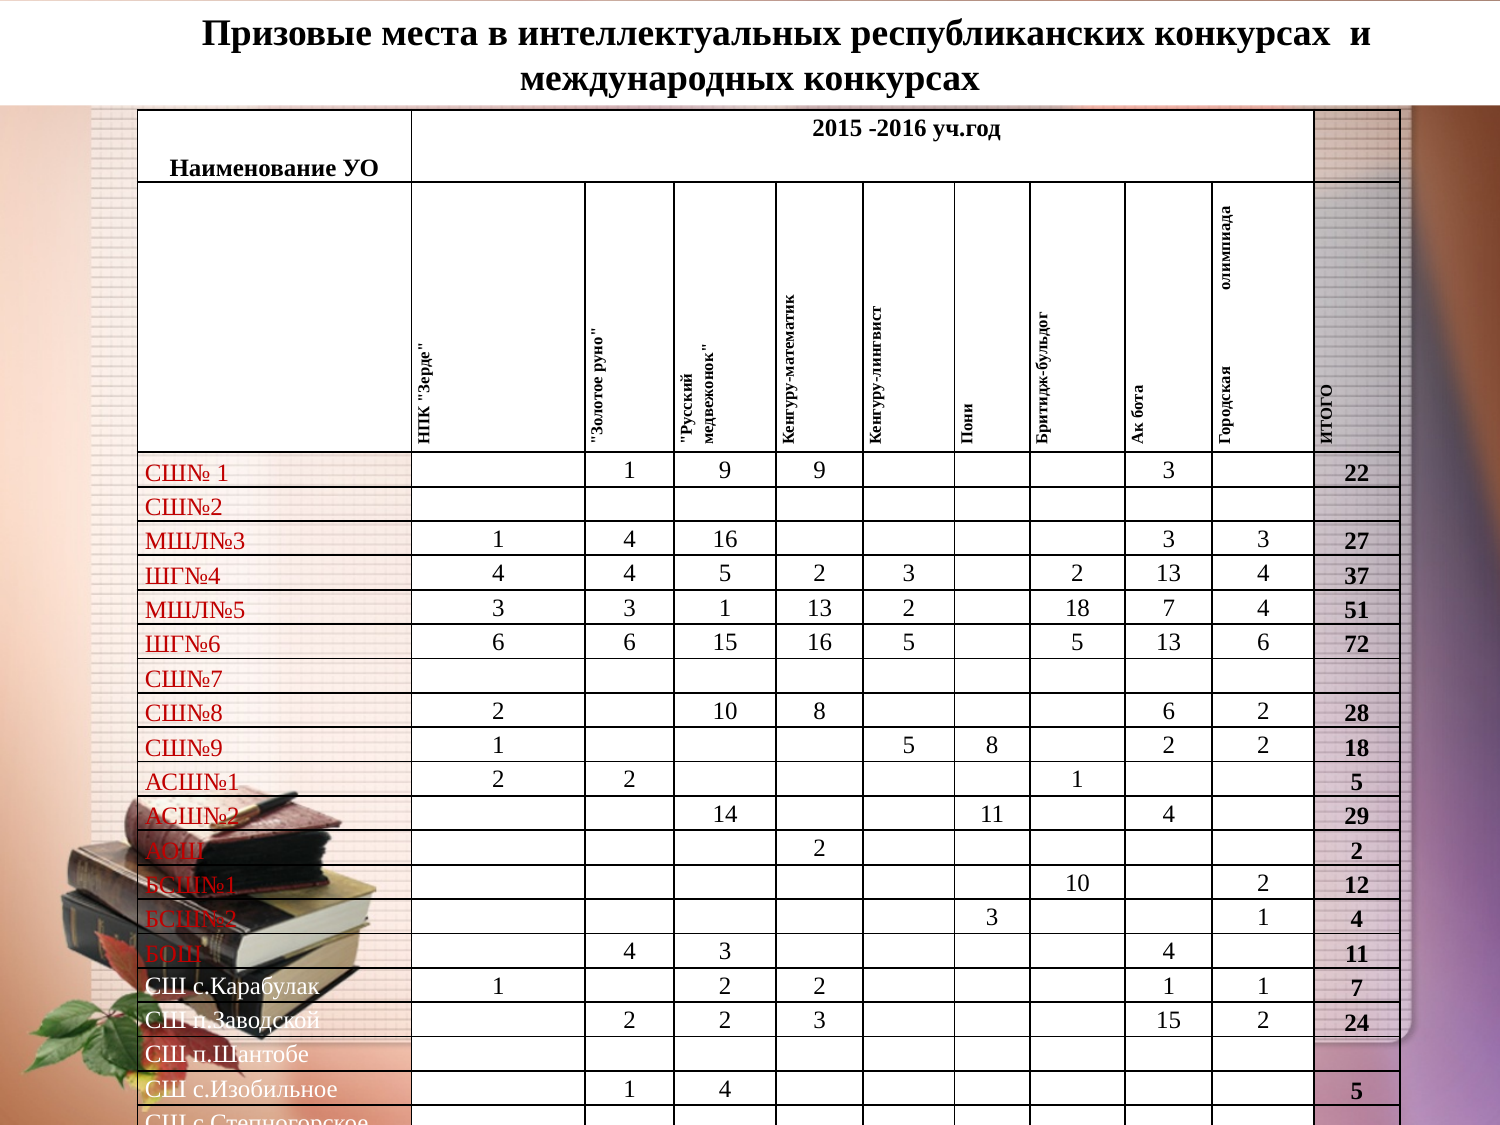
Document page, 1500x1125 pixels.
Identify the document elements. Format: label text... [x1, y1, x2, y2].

table_cell 6 [1213, 625, 1313, 658]
table_cell [777, 659, 862, 692]
table_cell СШ п.Шантобе [138, 1037, 411, 1070]
table_cell ШГ№4 [138, 556, 411, 589]
table_cell БОШ [138, 934, 411, 967]
table_cell 4 [1213, 556, 1313, 589]
table_cell [412, 488, 584, 520]
table_cell [1126, 1106, 1211, 1125]
table_cell 4 [1213, 591, 1313, 623]
table_cell МШЛ№3 [138, 522, 411, 554]
table_cell [412, 900, 584, 933]
table_cell [864, 453, 954, 486]
table_cell [412, 659, 584, 692]
table_cell 5 [864, 728, 954, 761]
table_cell 2 [777, 556, 862, 589]
table_cell 9 [777, 453, 862, 486]
table_cell 3 [586, 591, 673, 623]
table_cell 2 [675, 1003, 775, 1036]
table_cell СШ№ 1 [138, 453, 411, 486]
table_cell [955, 453, 1029, 486]
table_cell 11 [955, 797, 1029, 829]
table_cell [412, 1003, 584, 1036]
table_cell Пони [955, 183, 1029, 451]
table_cell 16 [777, 625, 862, 658]
table_cell [955, 625, 1029, 658]
table_cell БСШ№1 [138, 866, 411, 898]
table_cell 1 [412, 728, 584, 761]
table_cell [955, 934, 1029, 967]
table_cell [1031, 1003, 1124, 1036]
table_cell [586, 1106, 673, 1125]
table_cell [777, 797, 862, 829]
table_cell [864, 488, 954, 520]
table_cell 2 [586, 1003, 673, 1036]
table_cell [412, 866, 584, 898]
table_cell [1213, 797, 1313, 829]
table_cell 1 [1213, 900, 1313, 933]
table_cell [675, 866, 775, 898]
table_cell 22 [1315, 453, 1399, 486]
table_cell [1213, 488, 1313, 520]
table_cell [1031, 831, 1124, 864]
table_cell 1 [675, 591, 775, 623]
table_cell [777, 522, 862, 554]
table_cell [1031, 659, 1124, 692]
table_cell [1126, 1037, 1211, 1070]
table_cell [675, 488, 775, 520]
table_cell 18 [1315, 728, 1399, 761]
table_header 2015 -2016 уч.год [412, 111, 1313, 181]
table_cell ИТОГО [1315, 183, 1399, 451]
table_cell [586, 900, 673, 933]
table_cell [864, 866, 954, 898]
table_cell 3 [1126, 522, 1211, 554]
table_cell [675, 1037, 775, 1070]
table_cell 1 [586, 453, 673, 486]
table_cell [955, 1003, 1029, 1036]
table_cell 14 [675, 797, 775, 829]
table_cell [1031, 453, 1124, 486]
table_cell [1315, 488, 1399, 520]
table_cell [1031, 694, 1124, 726]
table_cell 4 [586, 522, 673, 554]
table_cell 3 [1126, 453, 1211, 486]
table_cell [777, 900, 862, 933]
table_cell [586, 831, 673, 864]
table_cell [1315, 1037, 1399, 1070]
table_cell 18 [1031, 591, 1124, 623]
table_header [1315, 111, 1399, 181]
table_cell [864, 1106, 954, 1125]
table_cell 13 [777, 591, 862, 623]
table_cell [777, 1072, 862, 1104]
table_cell 24 [1315, 1003, 1399, 1036]
table_cell 1 [1213, 969, 1313, 1001]
table_cell АСШ№1 [138, 762, 411, 795]
table_cell [586, 659, 673, 692]
table_cell [1213, 1106, 1313, 1125]
table_cell [955, 969, 1029, 1001]
table_cell [1126, 900, 1211, 933]
table_cell [1031, 969, 1124, 1001]
table_cell 6 [586, 625, 673, 658]
table_cell [864, 1037, 954, 1070]
table_cell [586, 797, 673, 829]
table_cell [1031, 1037, 1124, 1070]
table_cell [1126, 762, 1211, 795]
table_cell [864, 522, 954, 554]
table_cell 1 [412, 522, 584, 554]
table_cell 5 [1031, 625, 1124, 658]
table_cell 2 [1213, 694, 1313, 726]
table_cell 12 [1315, 866, 1399, 898]
table_cell [1315, 1106, 1399, 1125]
table_cell НПК "Зерде" [412, 183, 584, 451]
table_cell [955, 591, 1029, 623]
table_cell [864, 831, 954, 864]
text_box Призовые места в интеллектуальных республиканских конкурсах и международных конкурсах [0, 0, 1500, 106]
table_cell [412, 453, 584, 486]
table_cell СШ с.Степногорское [138, 1106, 411, 1125]
table_cell [1213, 934, 1313, 967]
table_cell [777, 488, 862, 520]
table_cell [955, 659, 1029, 692]
table_cell [955, 556, 1029, 589]
table_cell [1031, 728, 1124, 761]
table_cell СШ с.Карабулак [138, 969, 411, 1001]
table_cell СШ№2 [138, 488, 411, 520]
table_cell [675, 728, 775, 761]
table_cell 1 [412, 969, 584, 1001]
table_cell [412, 1106, 584, 1125]
table_cell 4 [412, 556, 584, 589]
table_cell [1213, 762, 1313, 795]
table_cell [1126, 1072, 1211, 1104]
table_cell 5 [1315, 762, 1399, 795]
table_cell 9 [675, 453, 775, 486]
table_cell [1213, 1037, 1313, 1070]
table_cell [675, 762, 775, 795]
table_cell [1213, 831, 1313, 864]
table_cell [586, 488, 673, 520]
table_cell 1 [586, 1072, 673, 1104]
table_cell БСШ№2 [138, 900, 411, 933]
table_cell 27 [1315, 522, 1399, 554]
table_cell 8 [955, 728, 1029, 761]
table_cell [955, 762, 1029, 795]
table_cell [1213, 453, 1313, 486]
table_cell [675, 900, 775, 933]
table_cell СШ с.Изобильное [138, 1072, 411, 1104]
table_cell [412, 1072, 584, 1104]
table_cell [675, 1106, 775, 1125]
table_cell 2 [777, 969, 862, 1001]
table_cell 2 [675, 969, 775, 1001]
table_cell 2 [412, 762, 584, 795]
table_cell [864, 900, 954, 933]
table_cell [955, 694, 1029, 726]
table_cell 3 [412, 591, 584, 623]
table_cell [864, 1072, 954, 1104]
table_cell 4 [1126, 934, 1211, 967]
table_cell 51 [1315, 591, 1399, 623]
table_cell 5 [864, 625, 954, 658]
table_cell [955, 866, 1029, 898]
table_cell "Золотое руно" [586, 183, 673, 451]
table_cell 2 [412, 694, 584, 726]
table_cell 2 [586, 762, 673, 795]
table_cell 5 [1315, 1072, 1399, 1104]
table_cell [777, 762, 862, 795]
table_cell [138, 183, 411, 451]
table_cell СШ№7 [138, 659, 411, 692]
table_cell Ак бота [1126, 183, 1211, 451]
table_cell 2 [1213, 728, 1313, 761]
table_cell [1031, 934, 1124, 967]
table_cell [1126, 866, 1211, 898]
table_cell 4 [586, 556, 673, 589]
table_cell [1213, 1072, 1313, 1104]
table_cell 37 [1315, 556, 1399, 589]
table_cell 3 [777, 1003, 862, 1036]
table_cell 4 [1126, 797, 1211, 829]
table_cell [864, 762, 954, 795]
table_cell 3 [1213, 522, 1313, 554]
table_cell [586, 866, 673, 898]
table_cell 8 [777, 694, 862, 726]
table_cell [864, 659, 954, 692]
table_cell 10 [1031, 866, 1124, 898]
table_cell 3 [864, 556, 954, 589]
table_cell МШЛ№5 [138, 591, 411, 623]
table_cell 11 [1315, 934, 1399, 967]
table_cell [1031, 1072, 1124, 1104]
table_cell [955, 1037, 1029, 1070]
table_cell 72 [1315, 625, 1399, 658]
table_cell [777, 728, 862, 761]
table_cell 1 [1031, 762, 1124, 795]
table_cell [864, 1003, 954, 1036]
table_cell Бритидж-бульдог [1031, 183, 1124, 451]
table_cell СШ№9 [138, 728, 411, 761]
table_cell [1031, 1106, 1124, 1125]
table_cell 2 [1031, 556, 1124, 589]
table_cell [675, 659, 775, 692]
table_cell [1031, 522, 1124, 554]
table_cell 6 [412, 625, 584, 658]
table_cell [864, 934, 954, 967]
table_cell [1031, 488, 1124, 520]
table_cell [1126, 831, 1211, 864]
table_cell [864, 797, 954, 829]
table_header Наименование УО [138, 111, 411, 181]
table_cell [955, 1072, 1029, 1104]
table_cell [777, 1106, 862, 1125]
table_cell [412, 1037, 584, 1070]
table_cell СШ№8 [138, 694, 411, 726]
table_cell [777, 866, 862, 898]
table_cell 4 [586, 934, 673, 967]
table_cell [412, 831, 584, 864]
table_cell 2 [777, 831, 862, 864]
table_cell [1126, 488, 1211, 520]
table_cell АОШ [138, 831, 411, 864]
table_cell [1126, 659, 1211, 692]
table_cell [864, 694, 954, 726]
table_cell 2 [1213, 866, 1313, 898]
table_cell [955, 488, 1029, 520]
table_cell 15 [675, 625, 775, 658]
table_cell 13 [1126, 556, 1211, 589]
table_cell [955, 522, 1029, 554]
table_cell 2 [1213, 1003, 1313, 1036]
table_cell 1 [1126, 969, 1211, 1001]
table_cell [675, 831, 775, 864]
table_cell 4 [1315, 900, 1399, 933]
table_cell 16 [675, 522, 775, 554]
table_cell Кенгуру-лингвист [864, 183, 954, 451]
table_cell [586, 969, 673, 1001]
table_cell 29 [1315, 797, 1399, 829]
table_cell 28 [1315, 694, 1399, 726]
table_cell [412, 934, 584, 967]
table_cell 15 [1126, 1003, 1211, 1036]
table_cell [1031, 797, 1124, 829]
table_cell 5 [675, 556, 775, 589]
table_cell 13 [1126, 625, 1211, 658]
table_cell 2 [1315, 831, 1399, 864]
table_cell [412, 797, 584, 829]
table_cell [1213, 659, 1313, 692]
table_cell Городская олимпиада [1213, 183, 1313, 451]
table_cell [777, 1037, 862, 1070]
table_cell Кенгуру-математик [777, 183, 862, 451]
table_cell 2 [864, 591, 954, 623]
table_cell 4 [675, 1072, 775, 1104]
table_cell [955, 831, 1029, 864]
table_cell [864, 969, 954, 1001]
table_cell [1031, 900, 1124, 933]
table_cell 10 [675, 694, 775, 726]
table_cell 3 [955, 900, 1029, 933]
table_cell 7 [1126, 591, 1211, 623]
table_cell 7 [1315, 969, 1399, 1001]
table_cell АСШ№2 [138, 797, 411, 829]
table_cell [586, 1037, 673, 1070]
table_cell 2 [1126, 728, 1211, 761]
table_cell [955, 1106, 1029, 1125]
table_cell "Русский медвежонок" [675, 183, 775, 451]
table_cell [586, 728, 673, 761]
picture [0, 106, 1500, 1125]
table_cell СШ п.Заводской [138, 1003, 411, 1036]
table_cell 3 [675, 934, 775, 967]
table_cell 6 [1126, 694, 1211, 726]
table_cell [777, 934, 862, 967]
table_cell [586, 694, 673, 726]
table_cell [1315, 659, 1399, 692]
table_cell ШГ№6 [138, 625, 411, 658]
